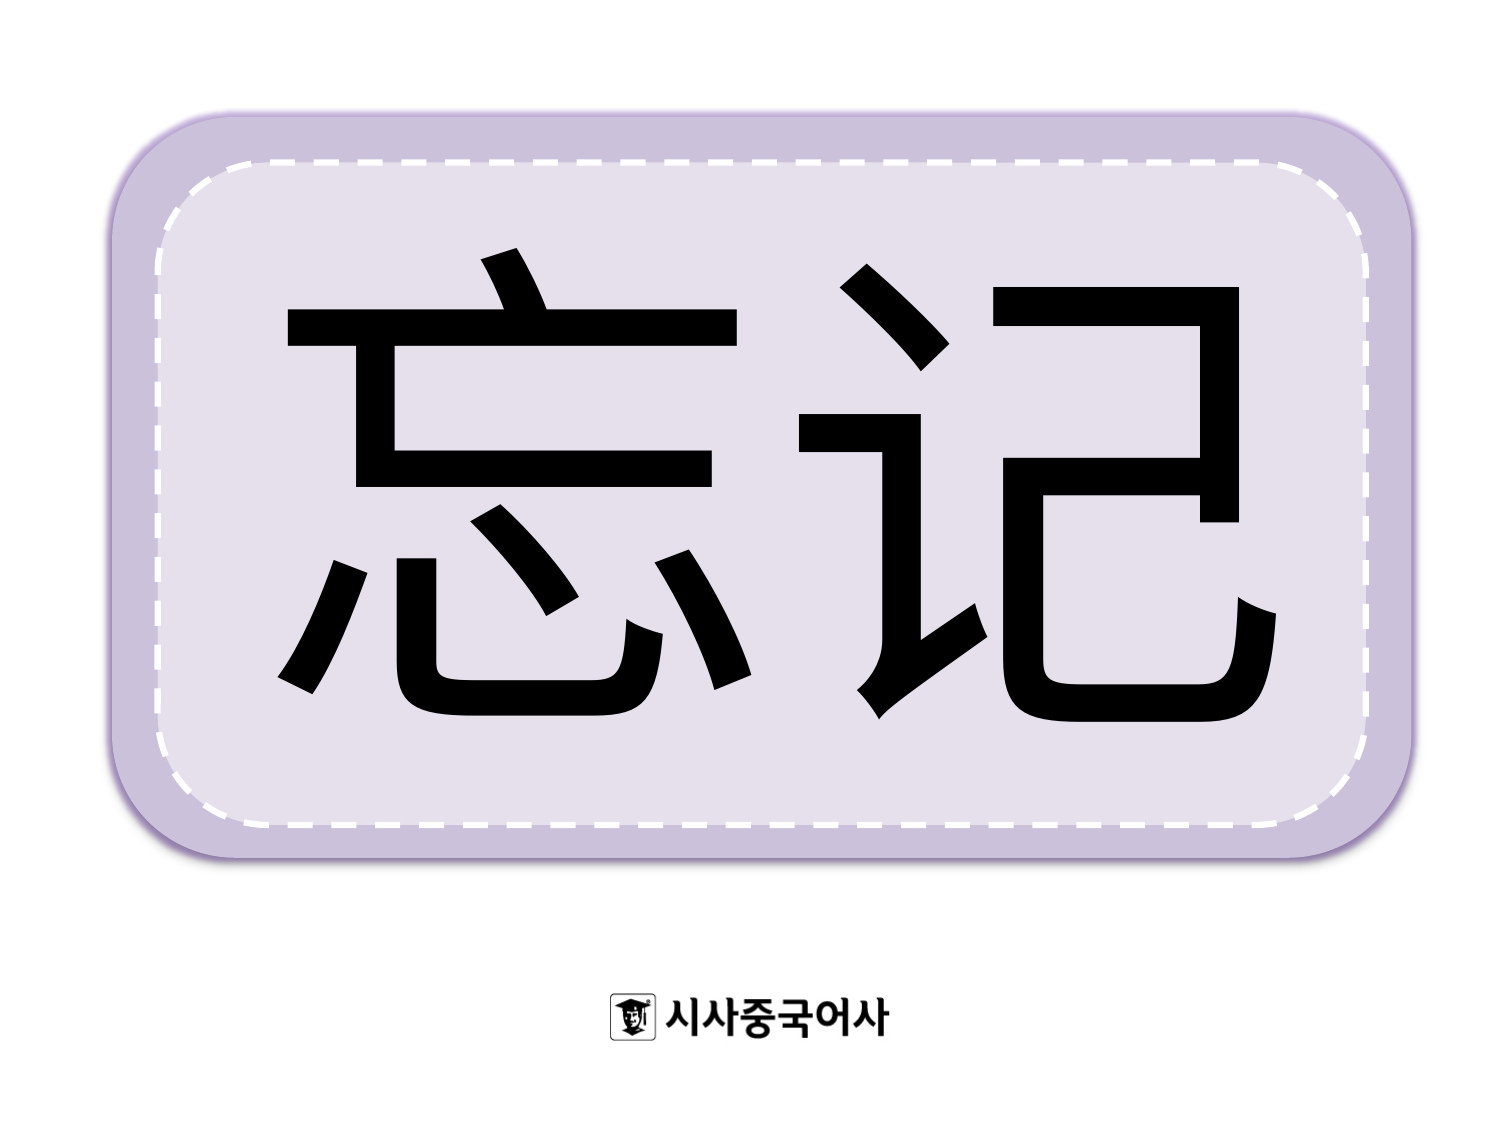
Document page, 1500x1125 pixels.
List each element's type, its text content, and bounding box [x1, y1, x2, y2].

text_box [162, 160, 1371, 824]
text_box 忘记 [171, 149, 1380, 812]
picture [602, 987, 898, 1047]
